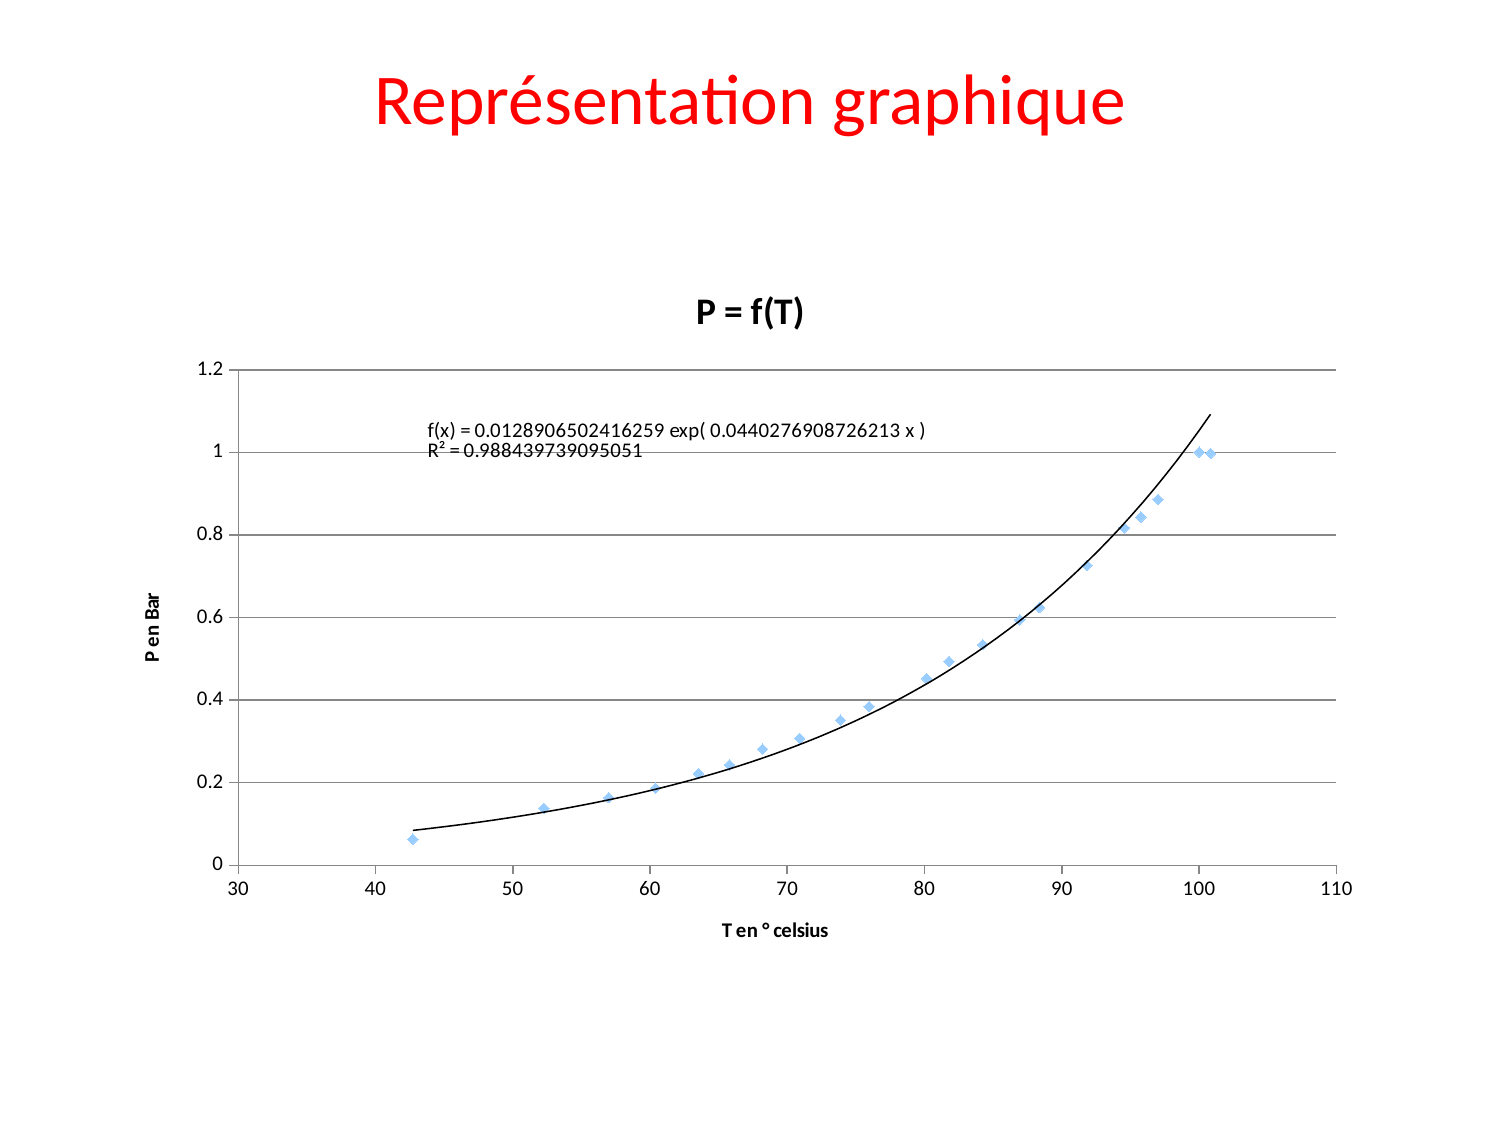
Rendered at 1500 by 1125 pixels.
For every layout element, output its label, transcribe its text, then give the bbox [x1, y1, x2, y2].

title Représentation graphique [75, 45, 1425, 233]
chart [74, 262, 1426, 1006]
